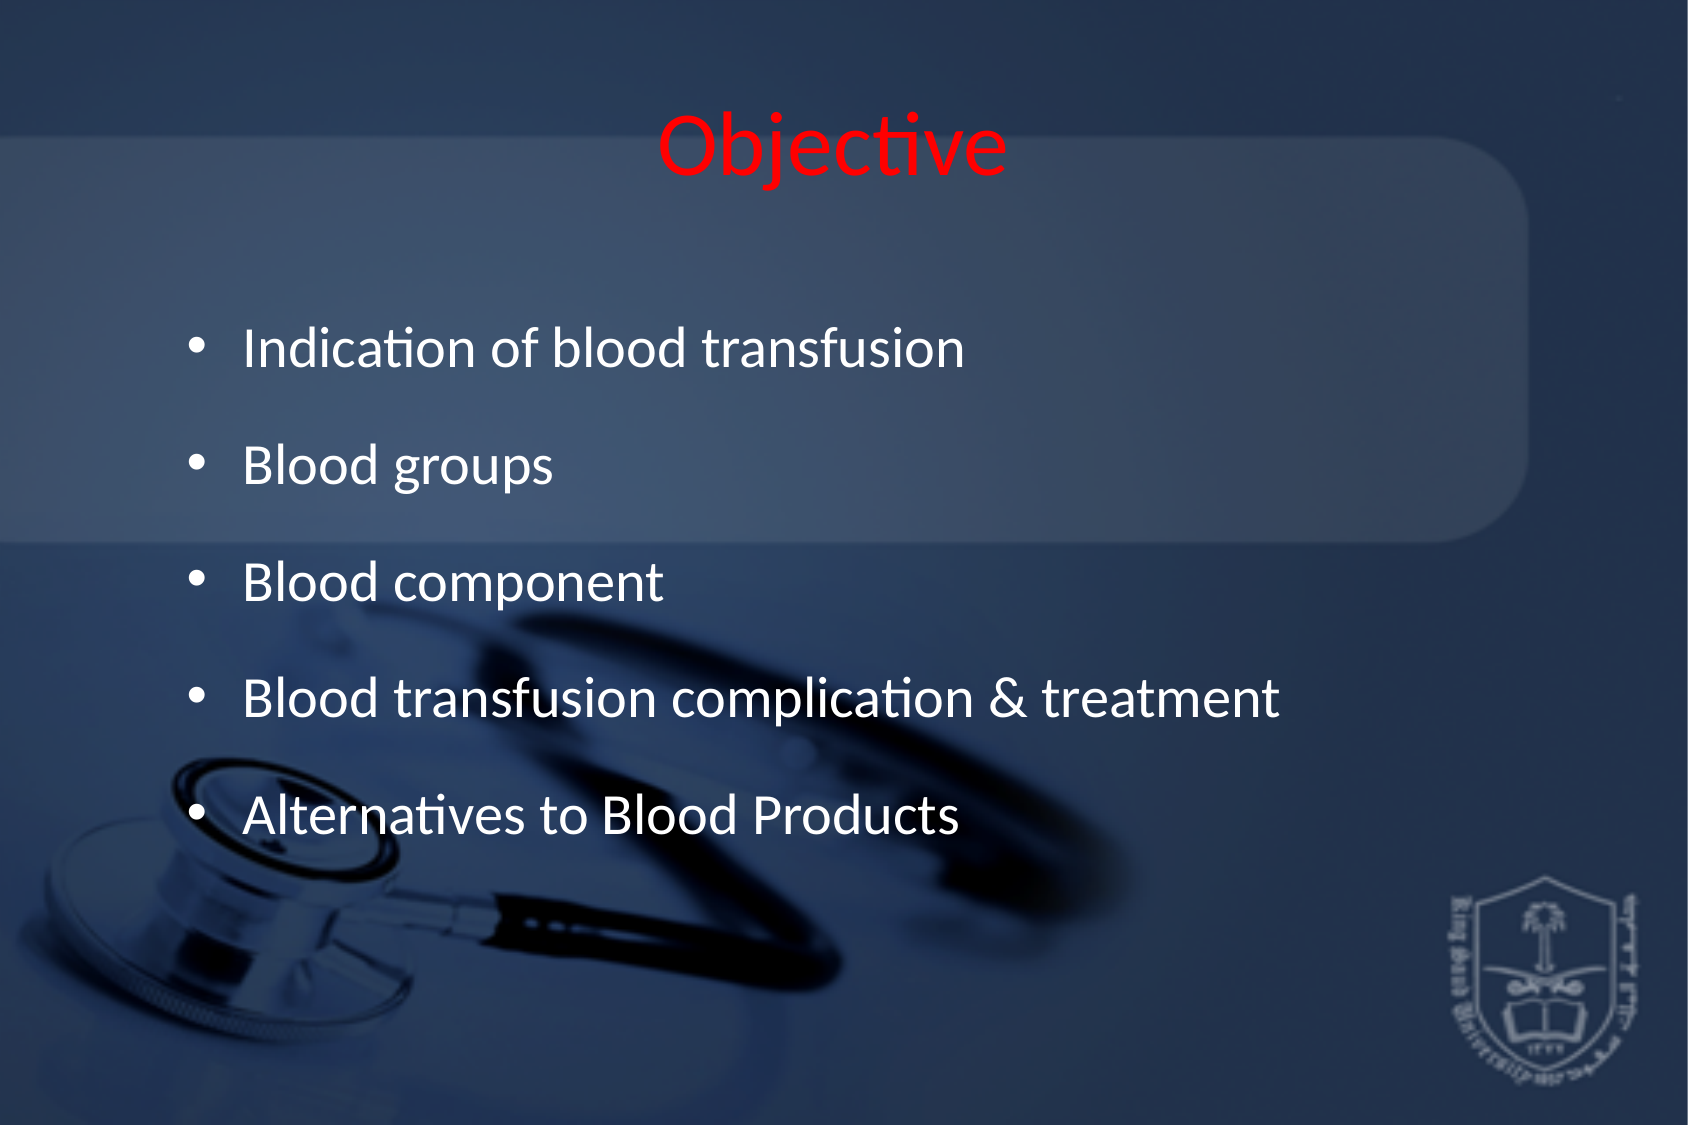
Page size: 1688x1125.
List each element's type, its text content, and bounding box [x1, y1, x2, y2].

picture [0, 0, 1688, 1125]
title Objective [84, 45, 1604, 233]
list Indication of blood transfusion Blood groups Blood component Blood transfusion complication & treatment Alternatives to Blood Products [171, 267, 1688, 1010]
